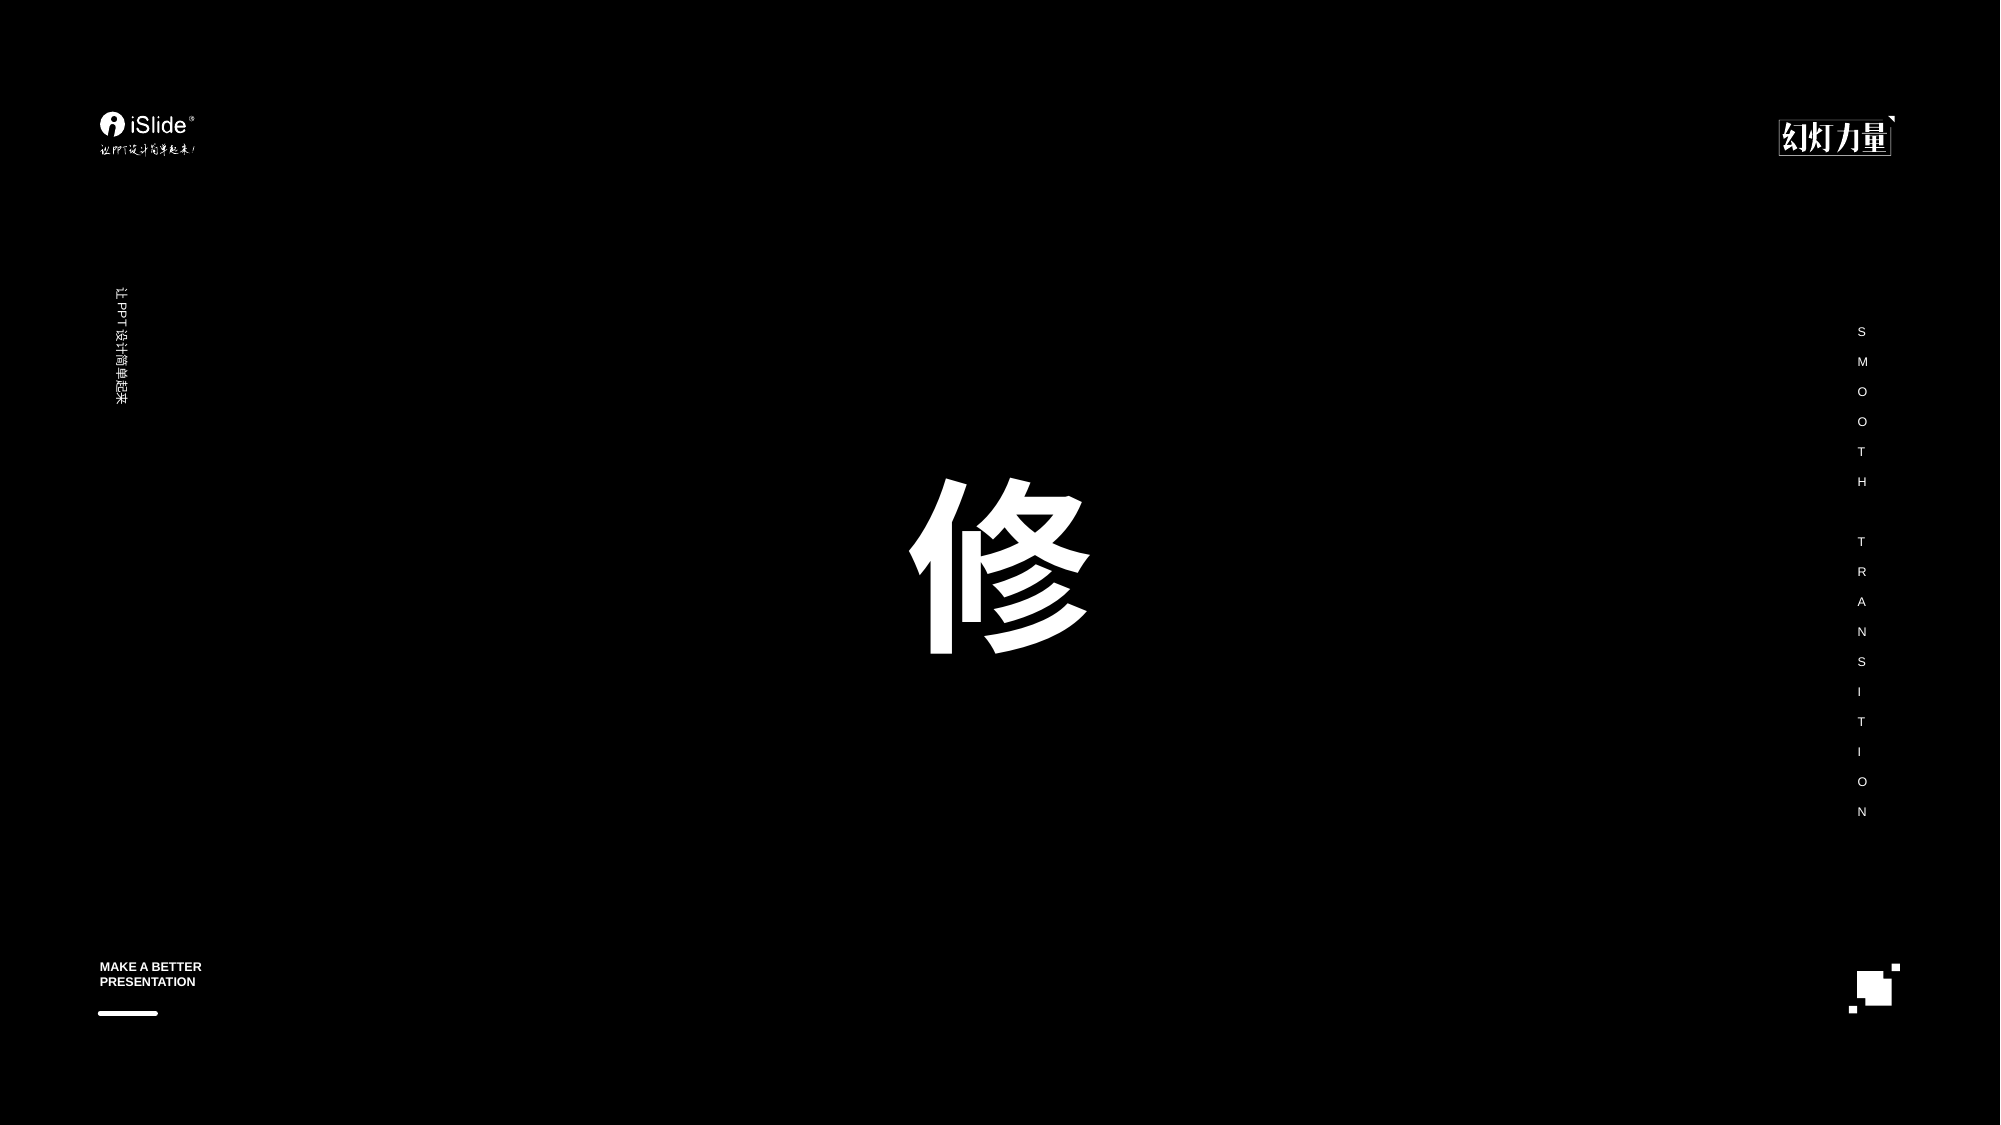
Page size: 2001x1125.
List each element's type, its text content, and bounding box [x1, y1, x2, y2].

text_box 修 [211, 405, 1788, 719]
